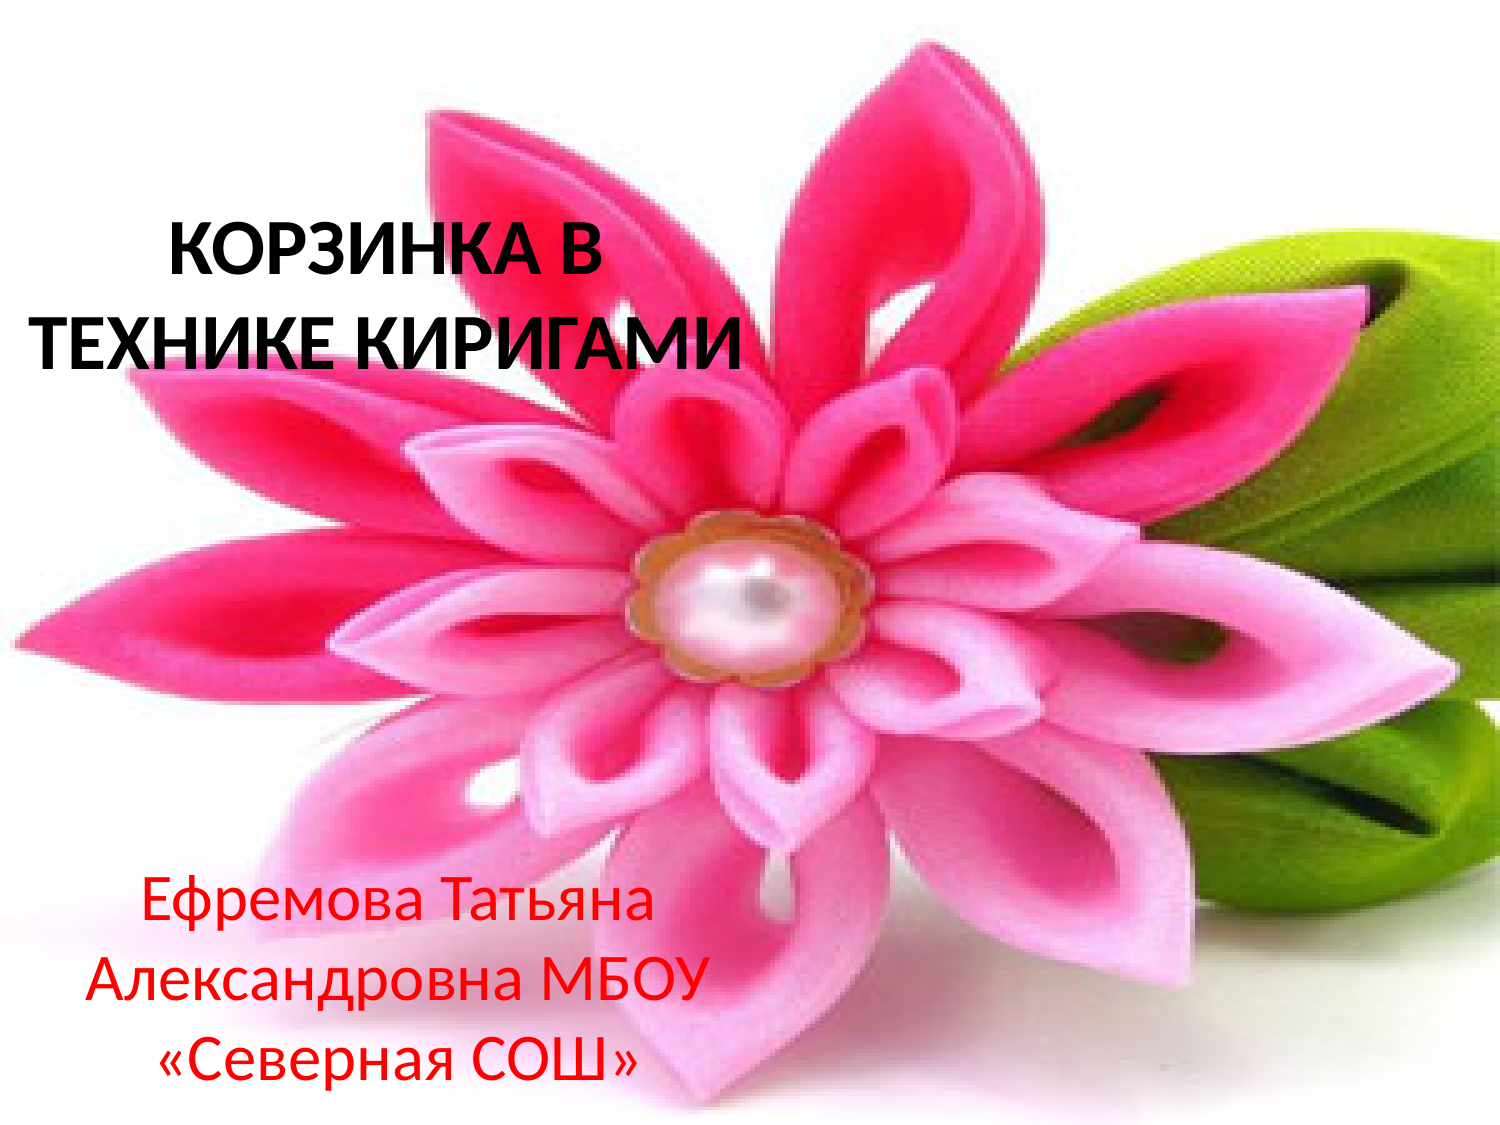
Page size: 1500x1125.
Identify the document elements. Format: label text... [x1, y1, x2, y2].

picture [0, 0, 1500, 1125]
subtitle Ефремова Татьяна Александровна МБОУ «Северная СОШ» [0, 846, 798, 1125]
title КОРЗИНКА В ТЕХНИКЕ КИРИГАМИ [0, 184, 774, 492]
